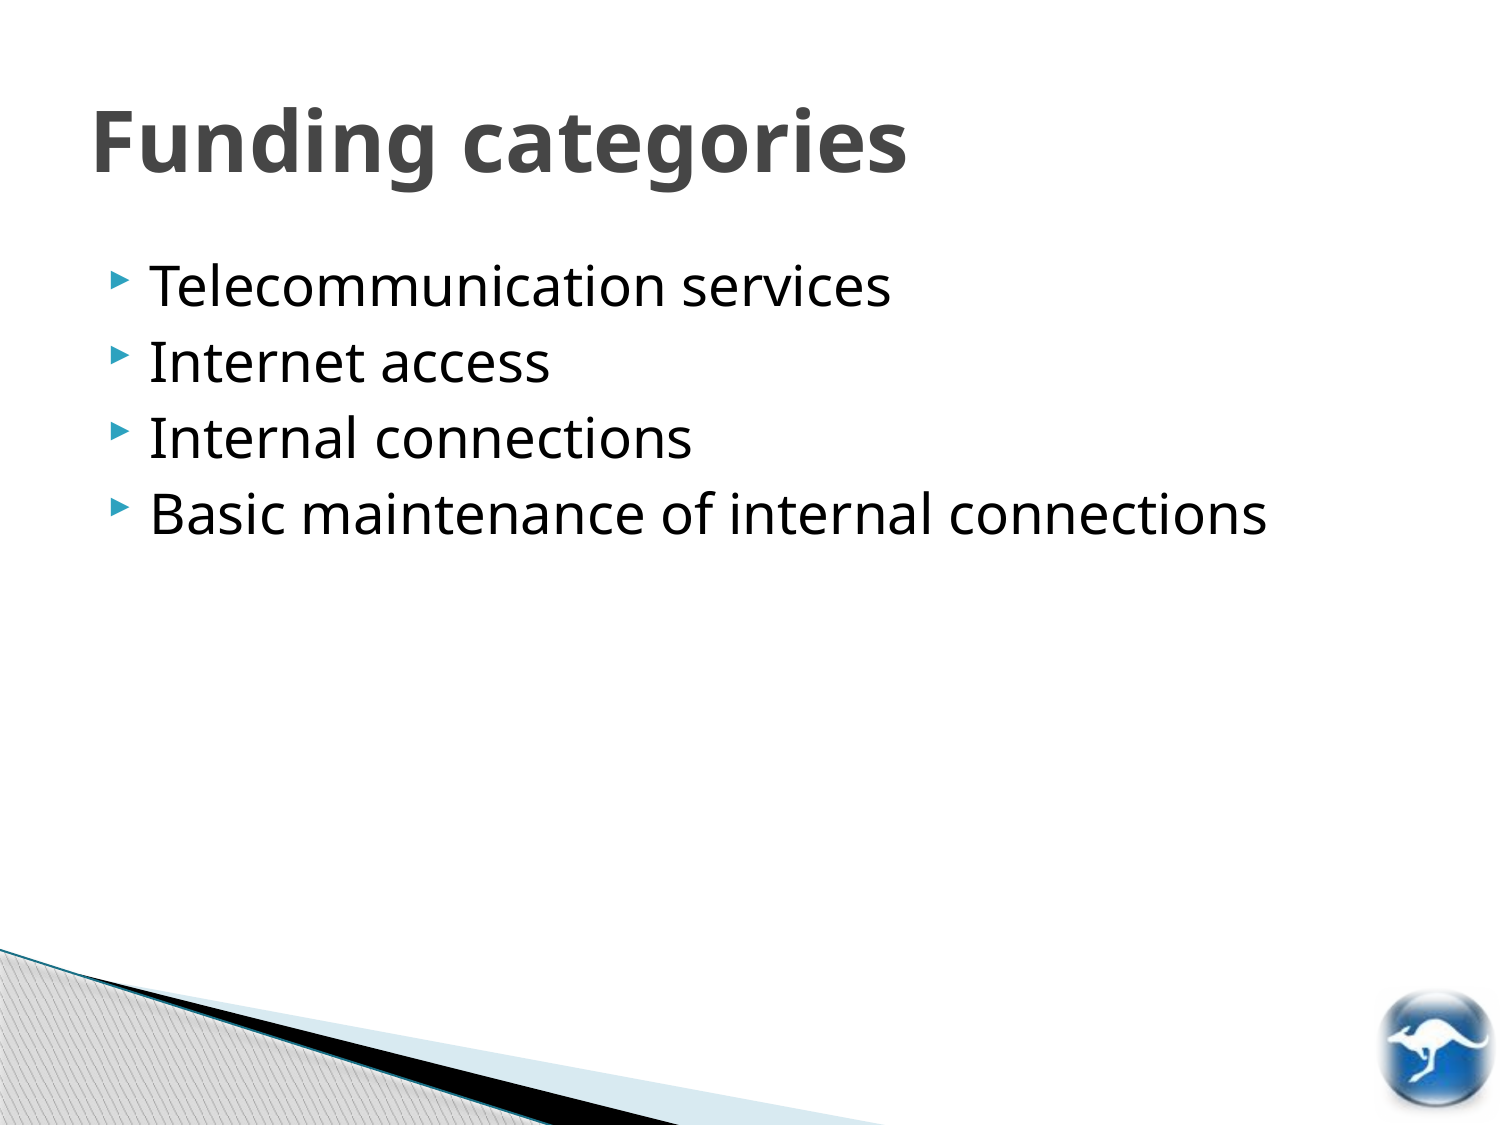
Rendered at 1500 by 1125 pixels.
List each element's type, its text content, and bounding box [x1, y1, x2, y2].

list Telecommunication services Internet access Internal connections Basic maintenance of internal connections [75, 243, 1425, 986]
title Funding categories [75, 45, 1425, 233]
picture [1373, 985, 1500, 1125]
